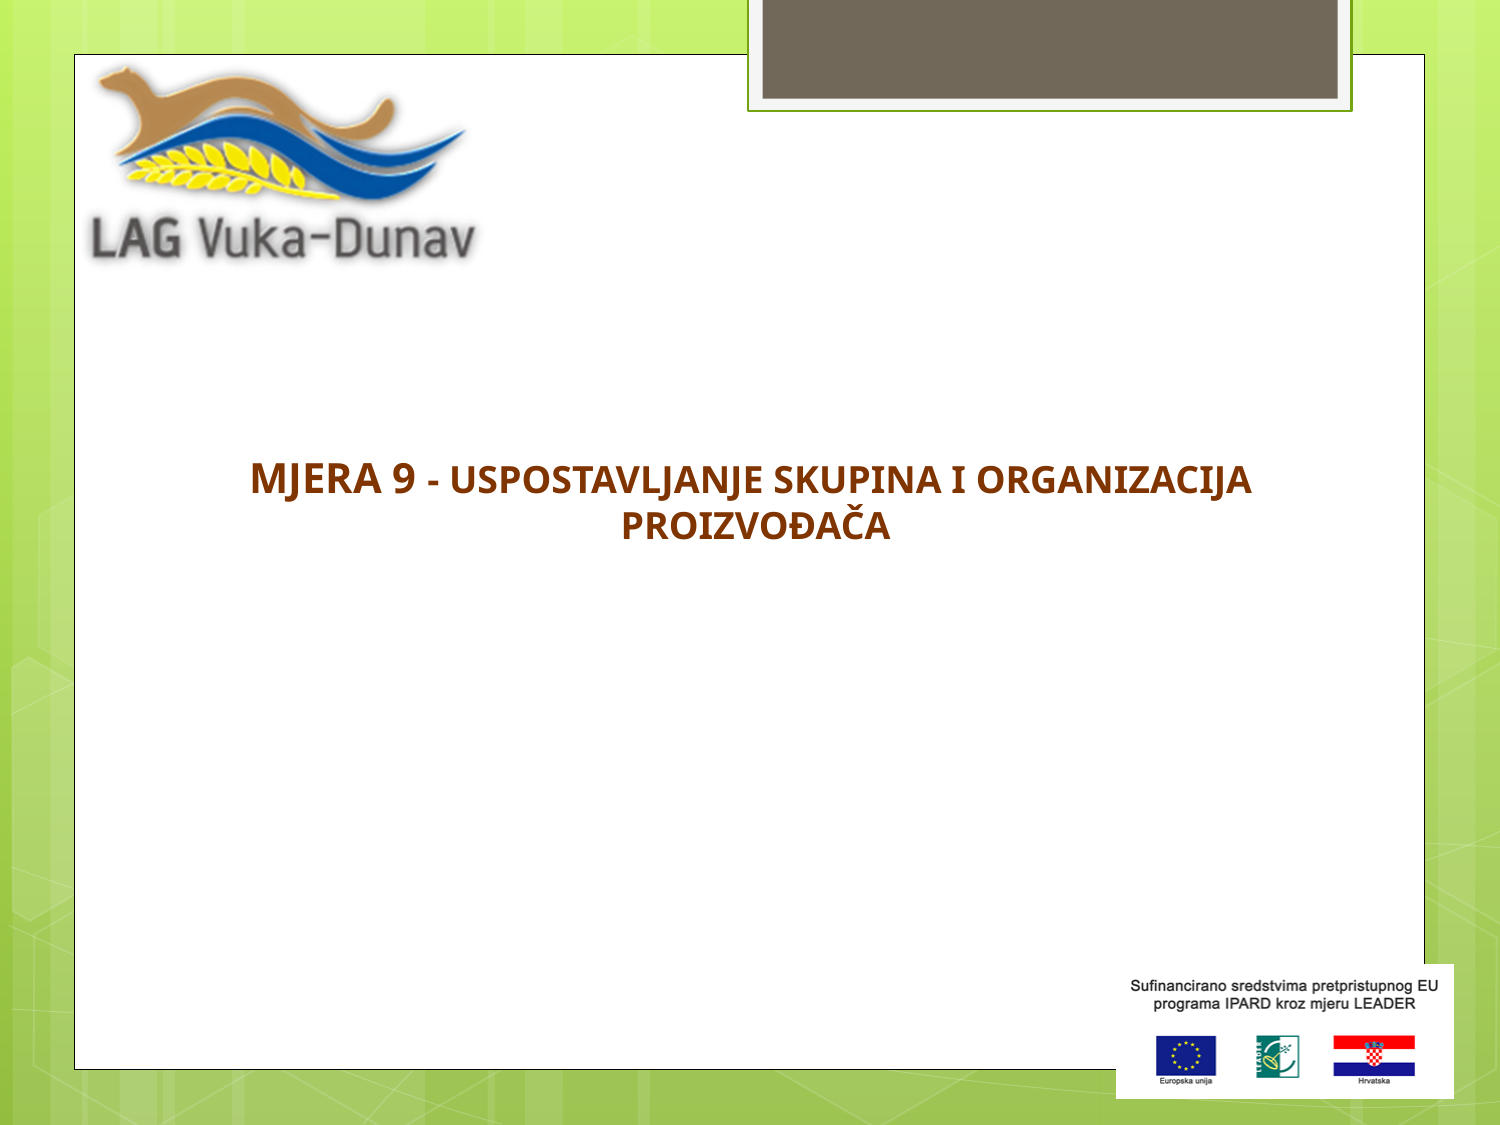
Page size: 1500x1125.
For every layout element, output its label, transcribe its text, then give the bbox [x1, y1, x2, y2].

picture [76, 54, 490, 281]
text_box MJERA 9 - USPOSTAVLJANJE SKUPINA I ORGANIZACIJA PROIZVOĐAČA [100, 444, 1412, 555]
picture [1115, 963, 1454, 1100]
